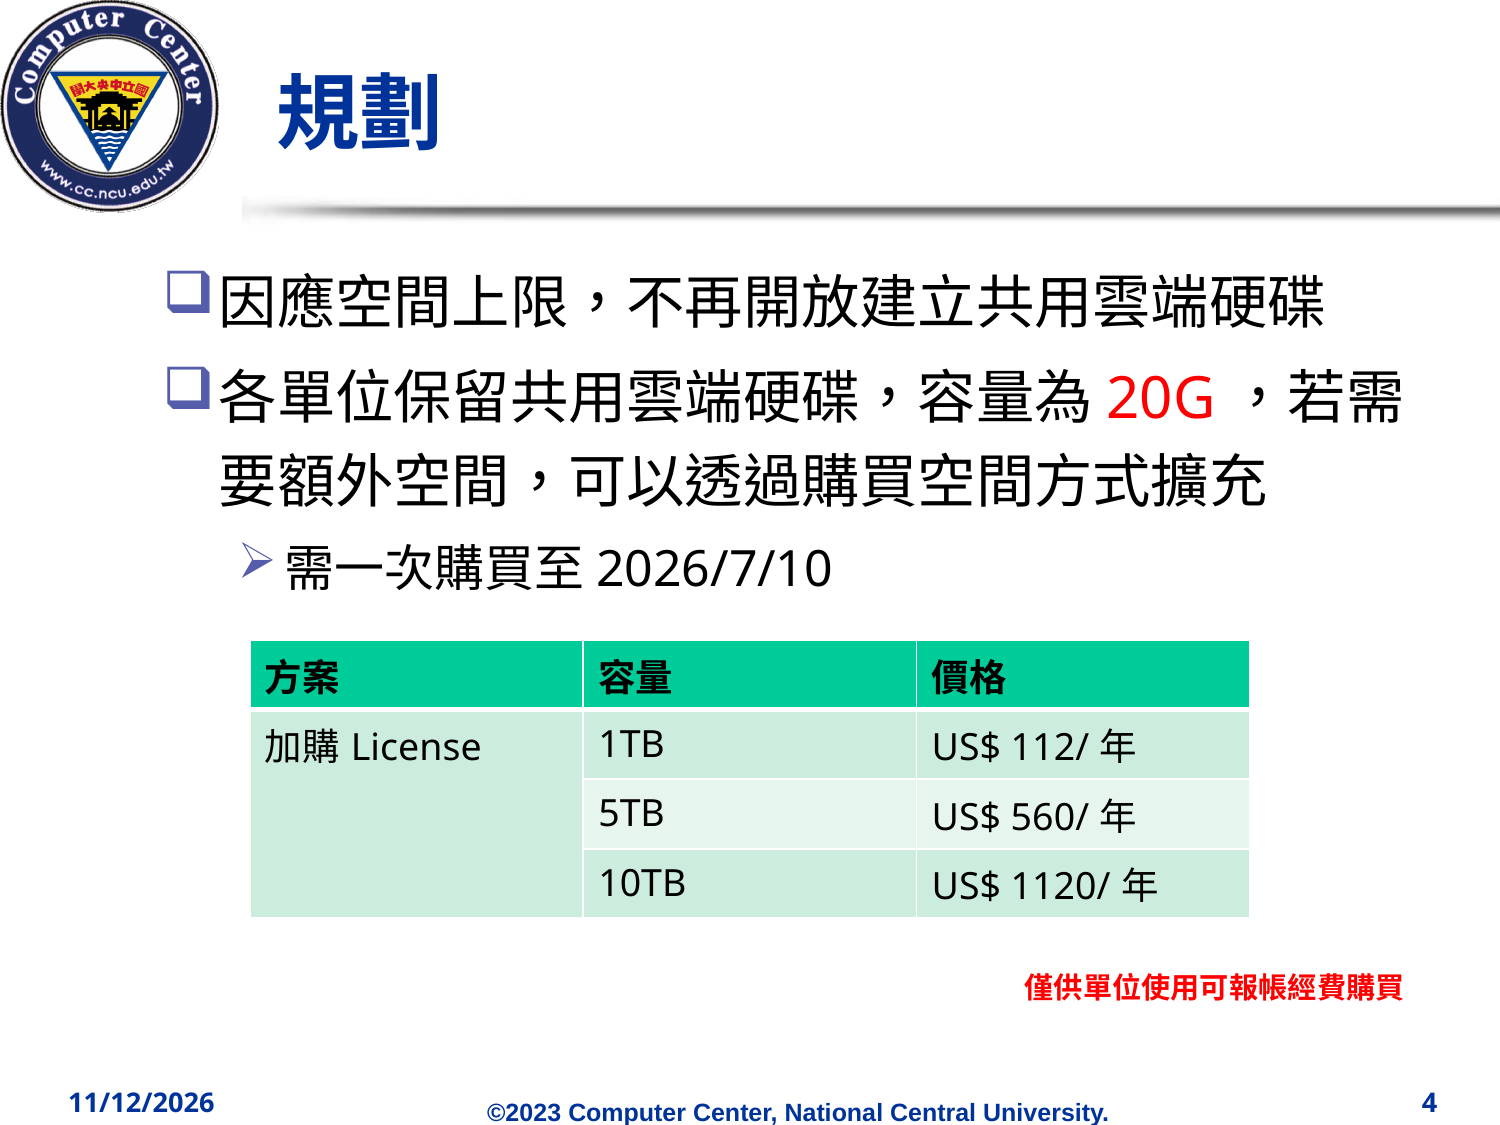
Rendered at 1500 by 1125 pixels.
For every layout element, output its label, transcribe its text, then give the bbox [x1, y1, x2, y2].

slide_number 4 [1139, 1078, 1453, 1125]
table_cell US$ 112/年 [917, 712, 1249, 778]
table_header 方案 [251, 641, 582, 707]
table_cell 5TB [584, 780, 916, 848]
table_cell US$ 560/年 [917, 780, 1249, 848]
table_cell 加購License [251, 712, 582, 917]
table_cell US$ 1120/年 [917, 850, 1249, 917]
picture [242, 196, 1500, 225]
table_cell 1TB [584, 712, 916, 778]
list 因應空間上限，不再開放建立共用雲端硬碟 各單位保留共用雲端硬碟，容量為20G，若需要額外空間，可以透過購買空間方式擴充 需一次購買至2026/7/10 [147, 243, 1424, 1000]
text_box 僅供單位使用可報帳經費購買 [1009, 961, 1424, 1012]
table_header 容量 [584, 641, 916, 707]
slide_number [53, 1078, 366, 1125]
picture [0, 0, 219, 219]
title 規劃 [261, 42, 1500, 179]
table_header 價格 [917, 641, 1249, 707]
table_cell 10TB [584, 850, 916, 917]
